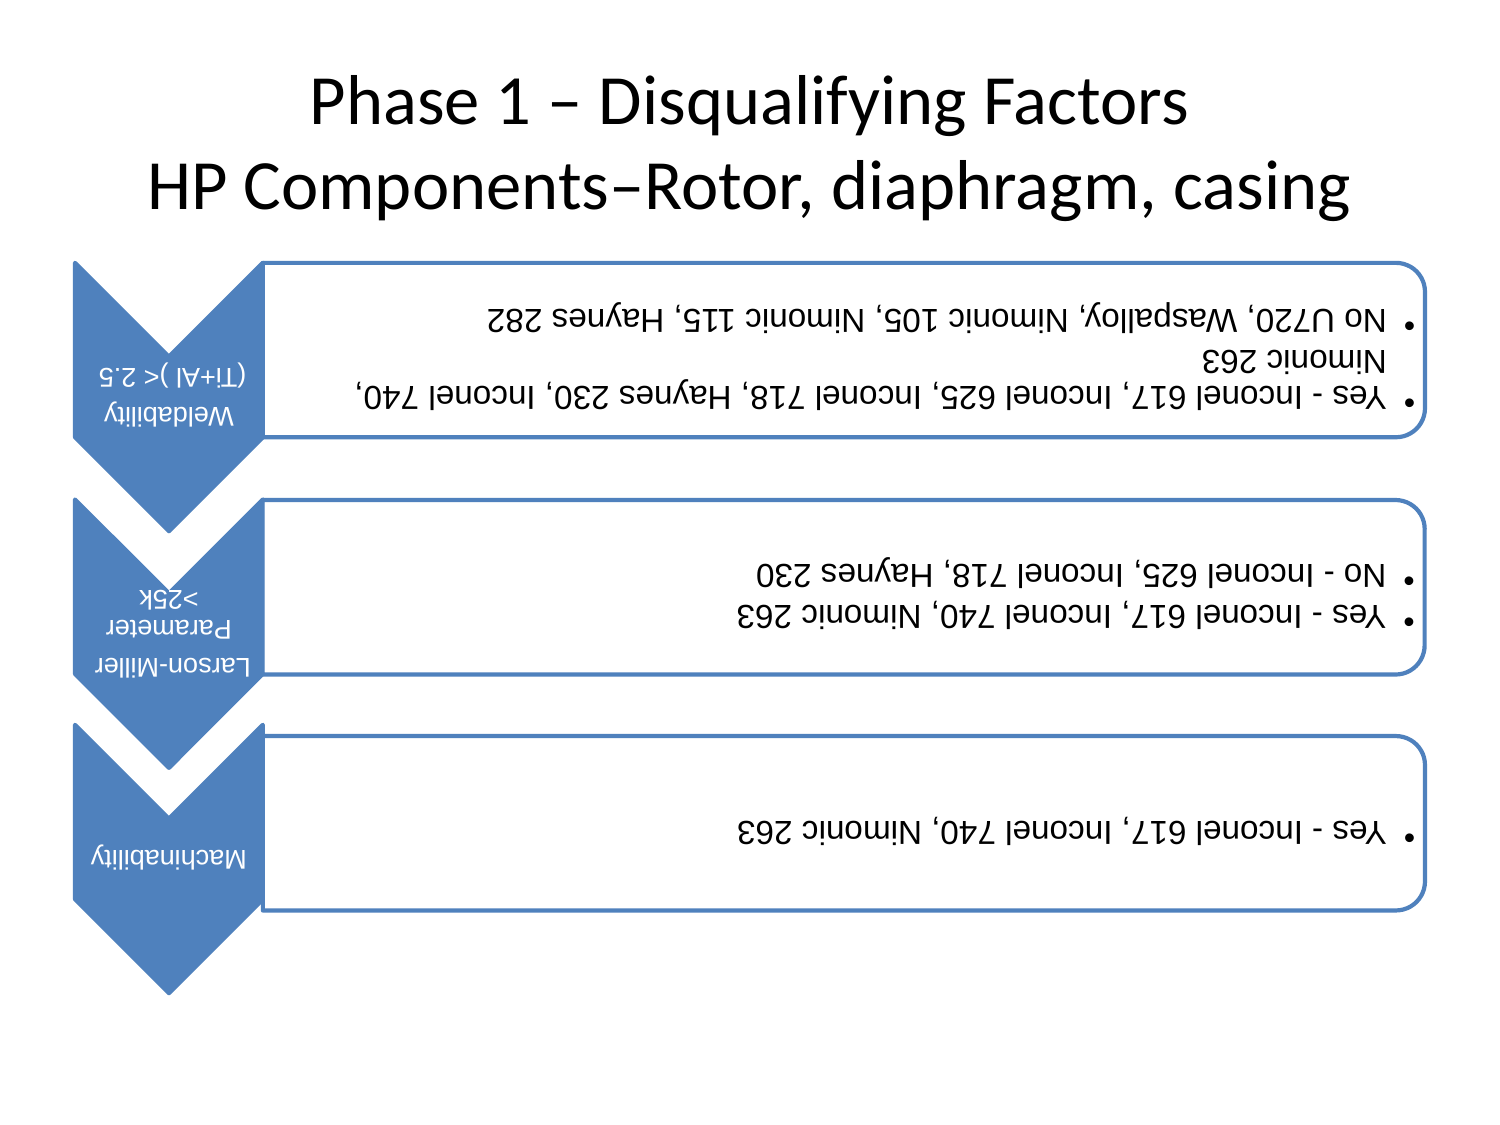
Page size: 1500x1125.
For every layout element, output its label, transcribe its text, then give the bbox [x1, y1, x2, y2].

title Phase 1 – Disqualifying Factors HP Components–Rotor, diaphragm, casing [0, 45, 1500, 233]
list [74, 262, 1426, 1006]
